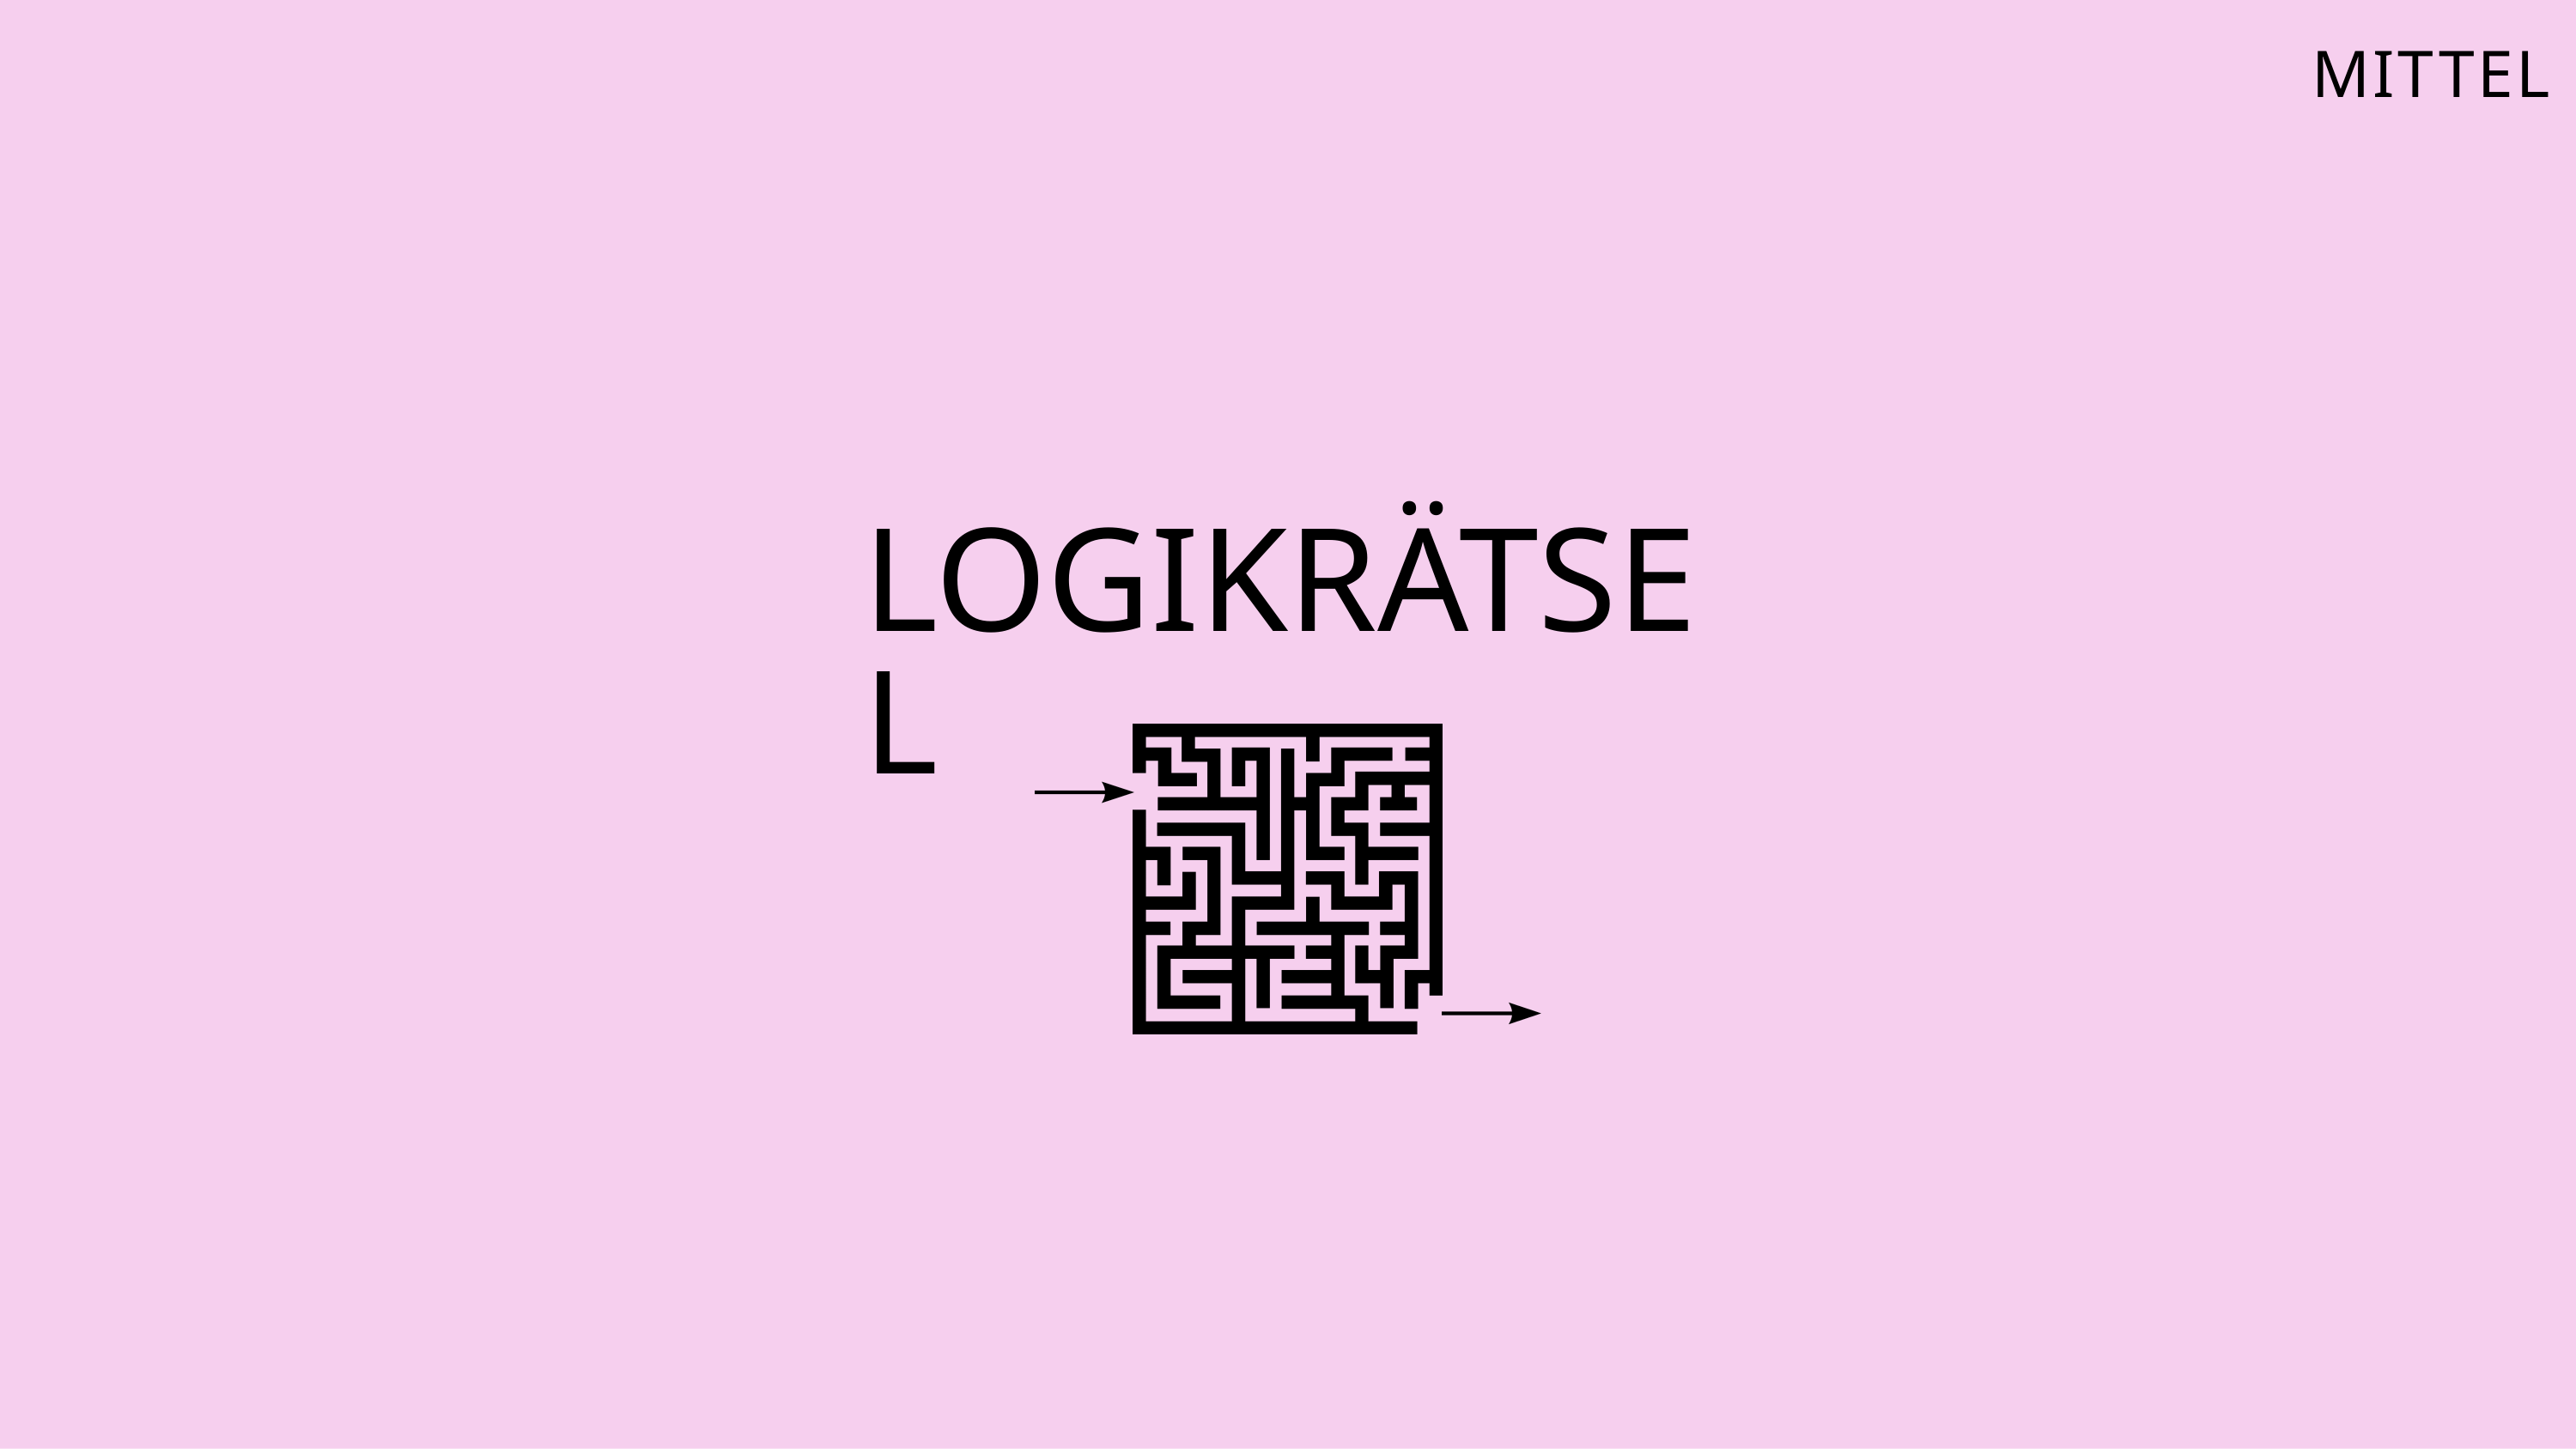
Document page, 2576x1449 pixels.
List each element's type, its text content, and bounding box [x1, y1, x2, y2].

text_box LOGIKRÄTSEL [863, 516, 1767, 803]
text_box MITTEL [2312, 39, 2570, 111]
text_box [1034, 724, 1541, 1034]
